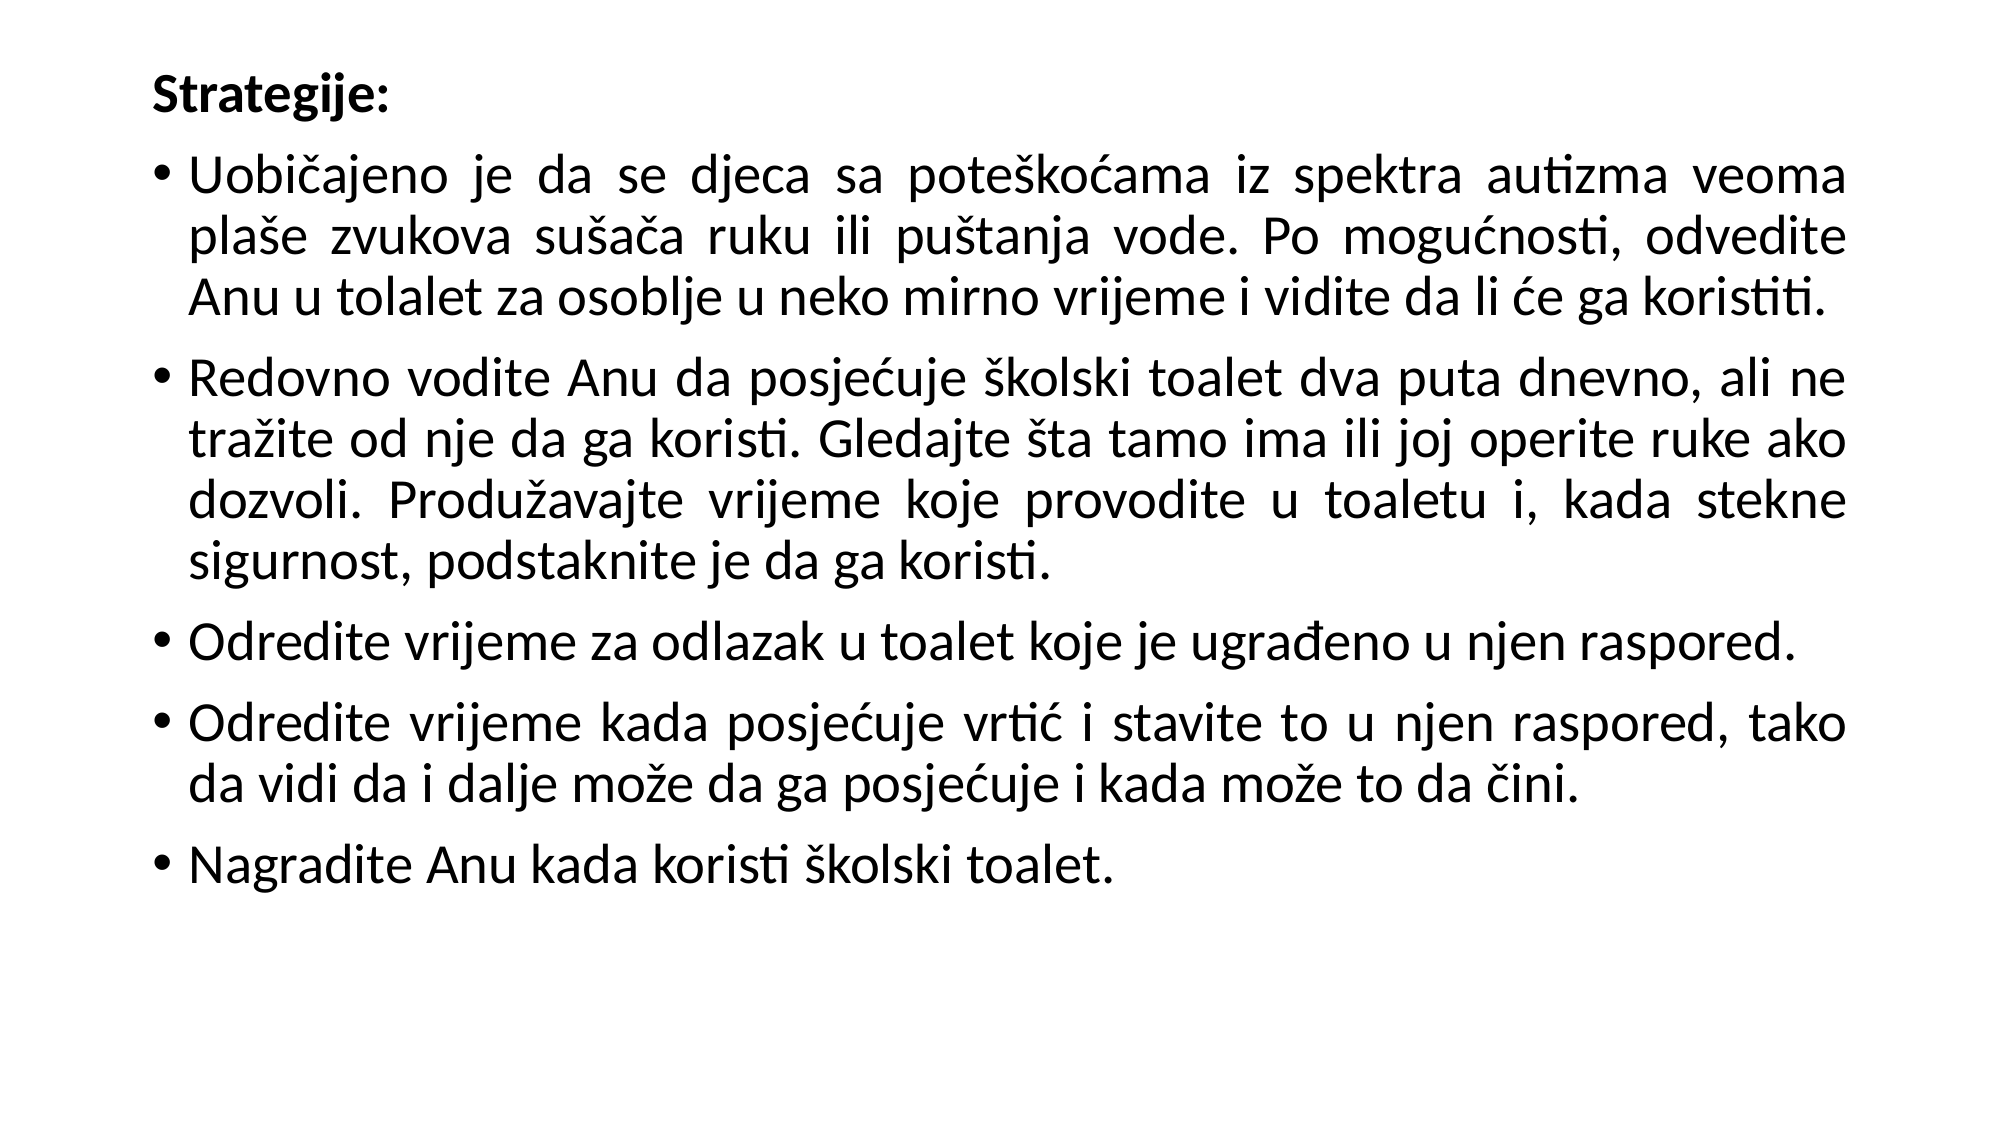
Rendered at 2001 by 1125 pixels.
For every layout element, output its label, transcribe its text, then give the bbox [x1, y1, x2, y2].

list Strategije: Uobičajeno je da se djeca sa poteškoćama iz spektra autizma veoma plaše zvukova sušača ruku ili puštanja vode. Po mogućnosti, odvedite Anu u tolalet za osoblje u neko mirno vrijeme i vidite da li će ga koristiti. Redovno vodite Anu da posjećuje školski toalet dva puta dnevno, ali ne tražite od nje da ga koristi. Gledajte šta tamo ima ili joj operite ruke ako dozvoli. Produžavajte vrijeme koje provodite u toaletu i, kada stekne sigurnost, podstaknite je da ga koristi. Odredite vrijeme za odlazak u toalet koje je ugrađeno u njen raspored. Odredite vrijeme kada posjećuje vrtić i stavite to u njen raspored, tako da vidi da i dalje može da ga posjećuje i kada može to da čini. Nagradite Anu kada koristi školski toalet. [137, 56, 1863, 1014]
